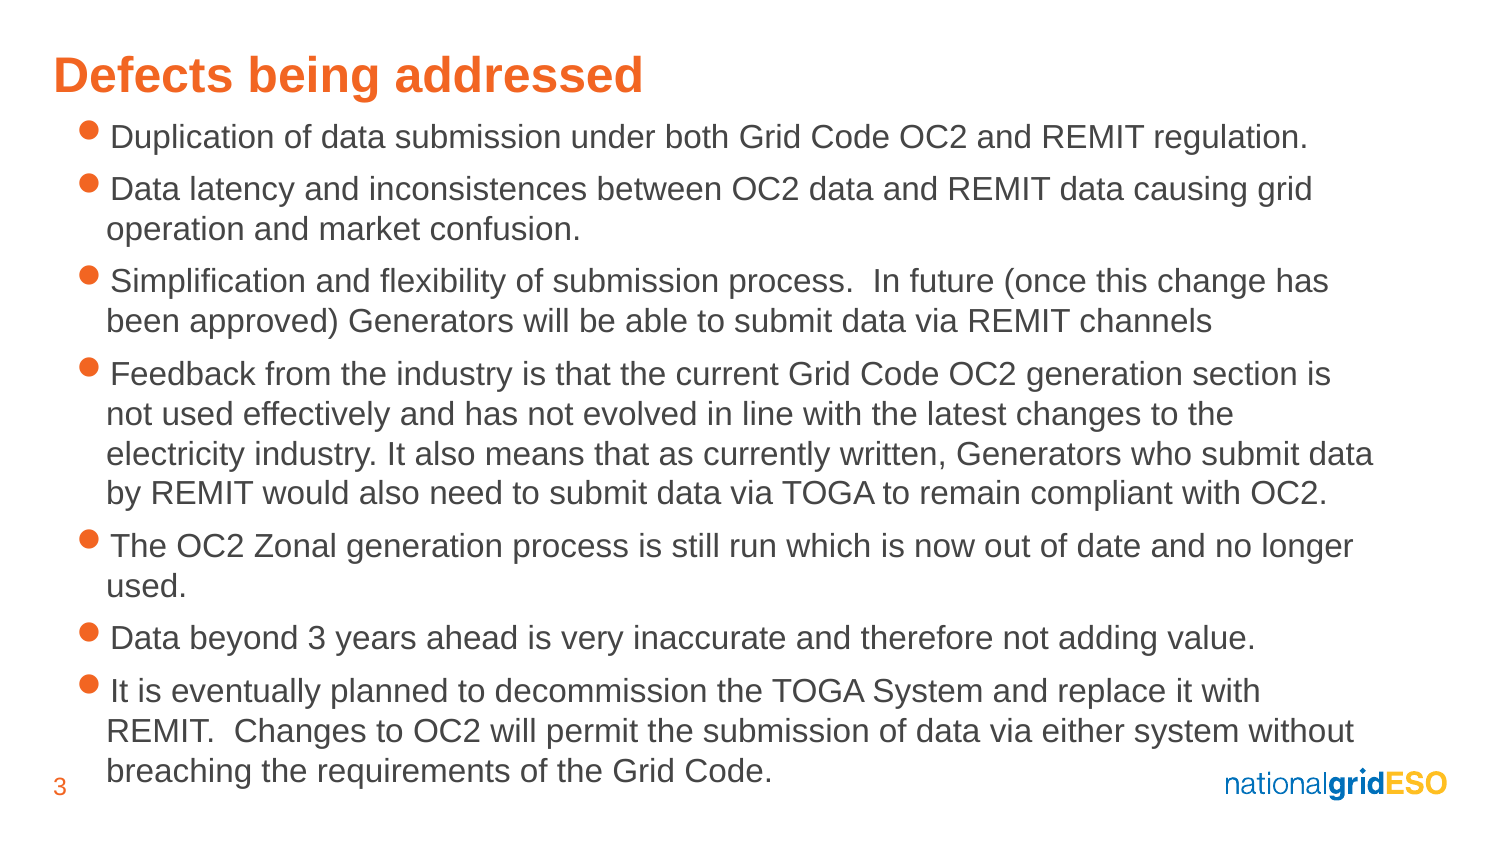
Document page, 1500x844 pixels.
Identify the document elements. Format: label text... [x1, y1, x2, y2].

title Defects being addressed [53, 54, 1447, 103]
list Duplication of data submission under both Grid Code OC2 and REMIT regulation. Data latency and inconsistences between OC2 data and REMIT data causing grid operation and market confusion. Simplification and flexibility of submission process. In future (once this change has been approved) Generators will be able to submit data via REMIT channels Feedback from the industry is that the current Grid Code OC2 generation section is not used effectively and has not evolved in line with the latest changes to the electricity industry. It also means that as currently written, Generators who submit data by REMIT would also need to submit data via TOGA to remain compliant with OC2. The OC2 Zonal generation process is still run which is now out of date and no longer used. Data beyond 3 years ahead is very inaccurate and therefore not adding value. It is eventually planned to decommission the TOGA System and replace it with REMIT. Changes to OC2 will permit the submission of data via either system without breaching the requirements of the Grid Code. [76, 114, 1376, 837]
